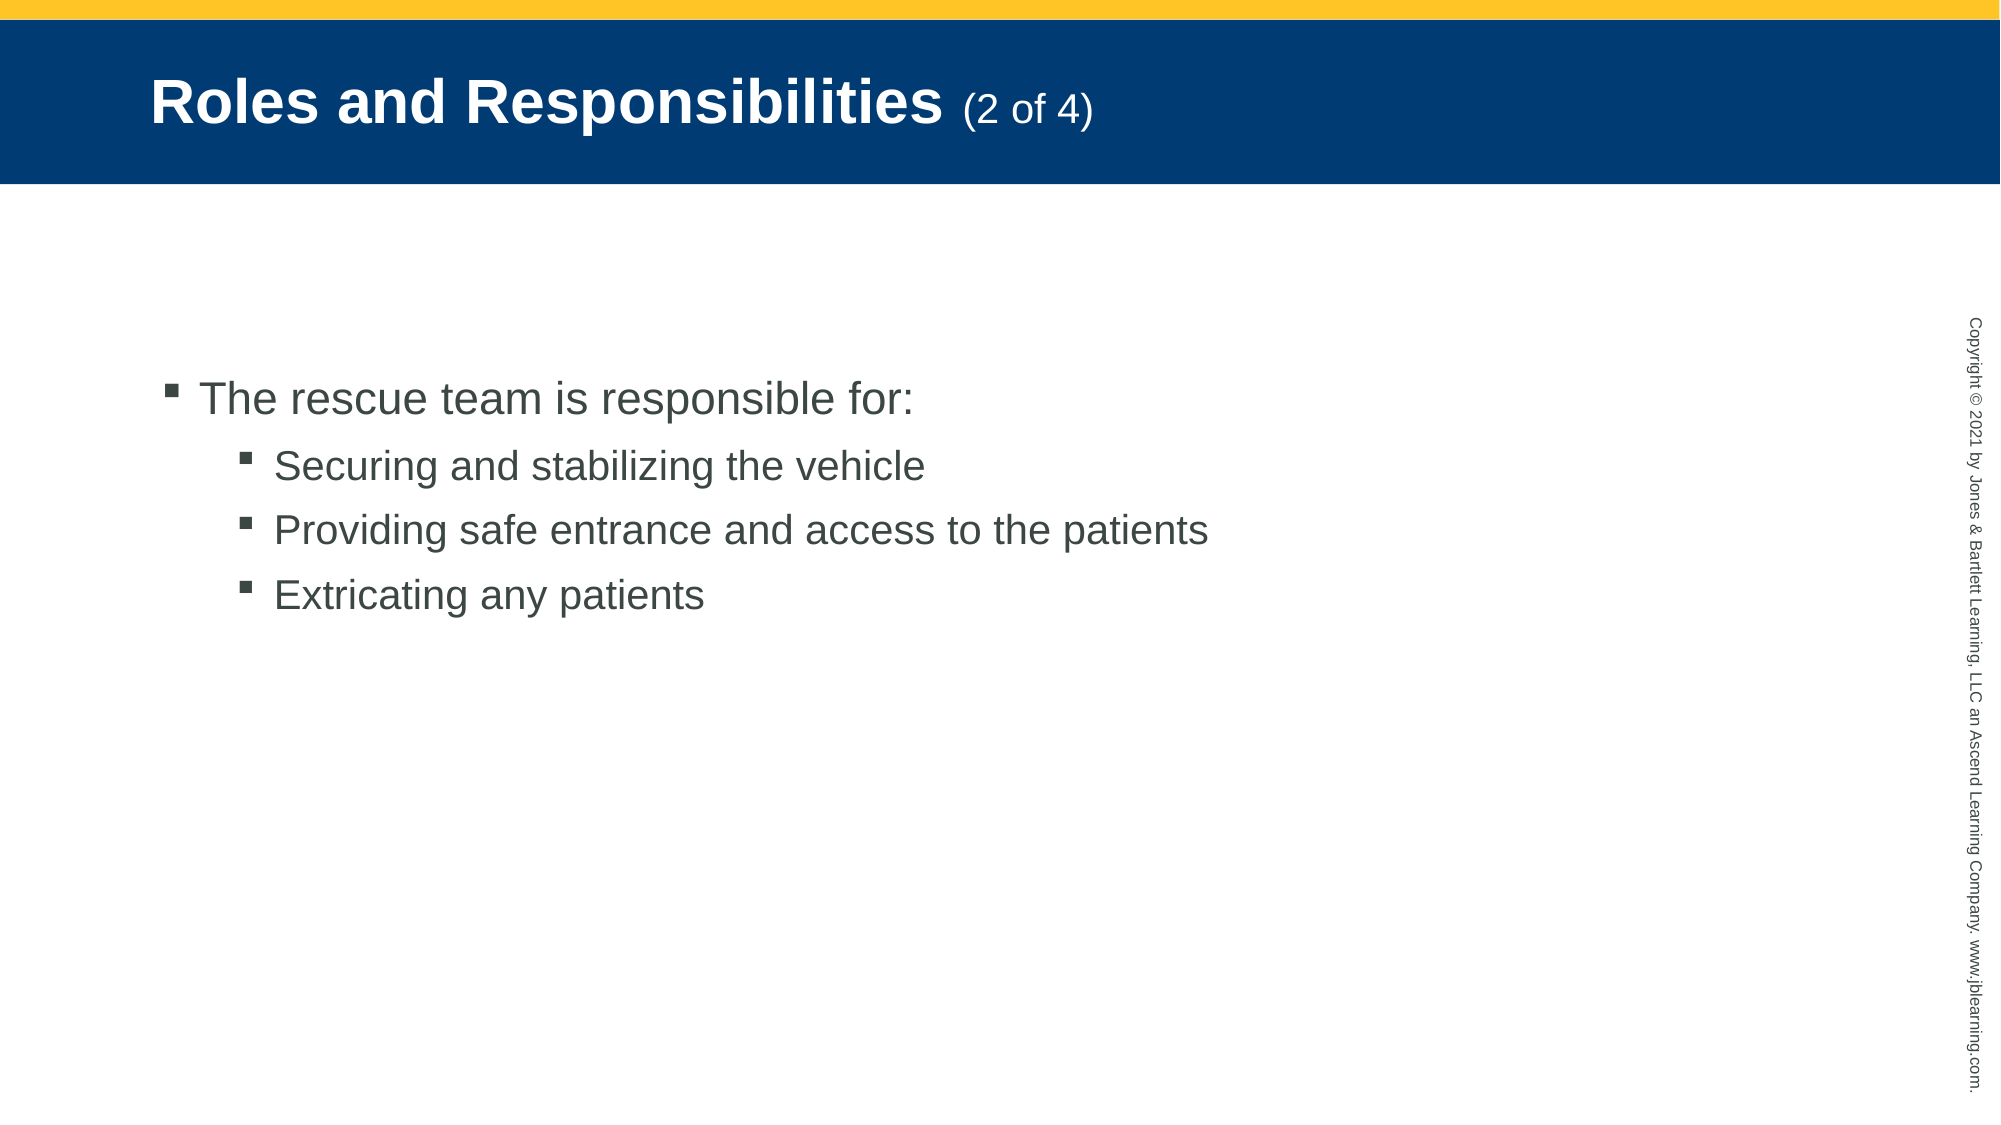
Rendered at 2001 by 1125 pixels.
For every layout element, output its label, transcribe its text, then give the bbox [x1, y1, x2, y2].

title Roles and Responsibilities (2 of 4) [0, 19, 2000, 185]
list The rescue team is responsible for: Securing and stabilizing the vehicle Providing safe entrance and access to the patients Extricating any patients [146, 361, 1859, 1016]
